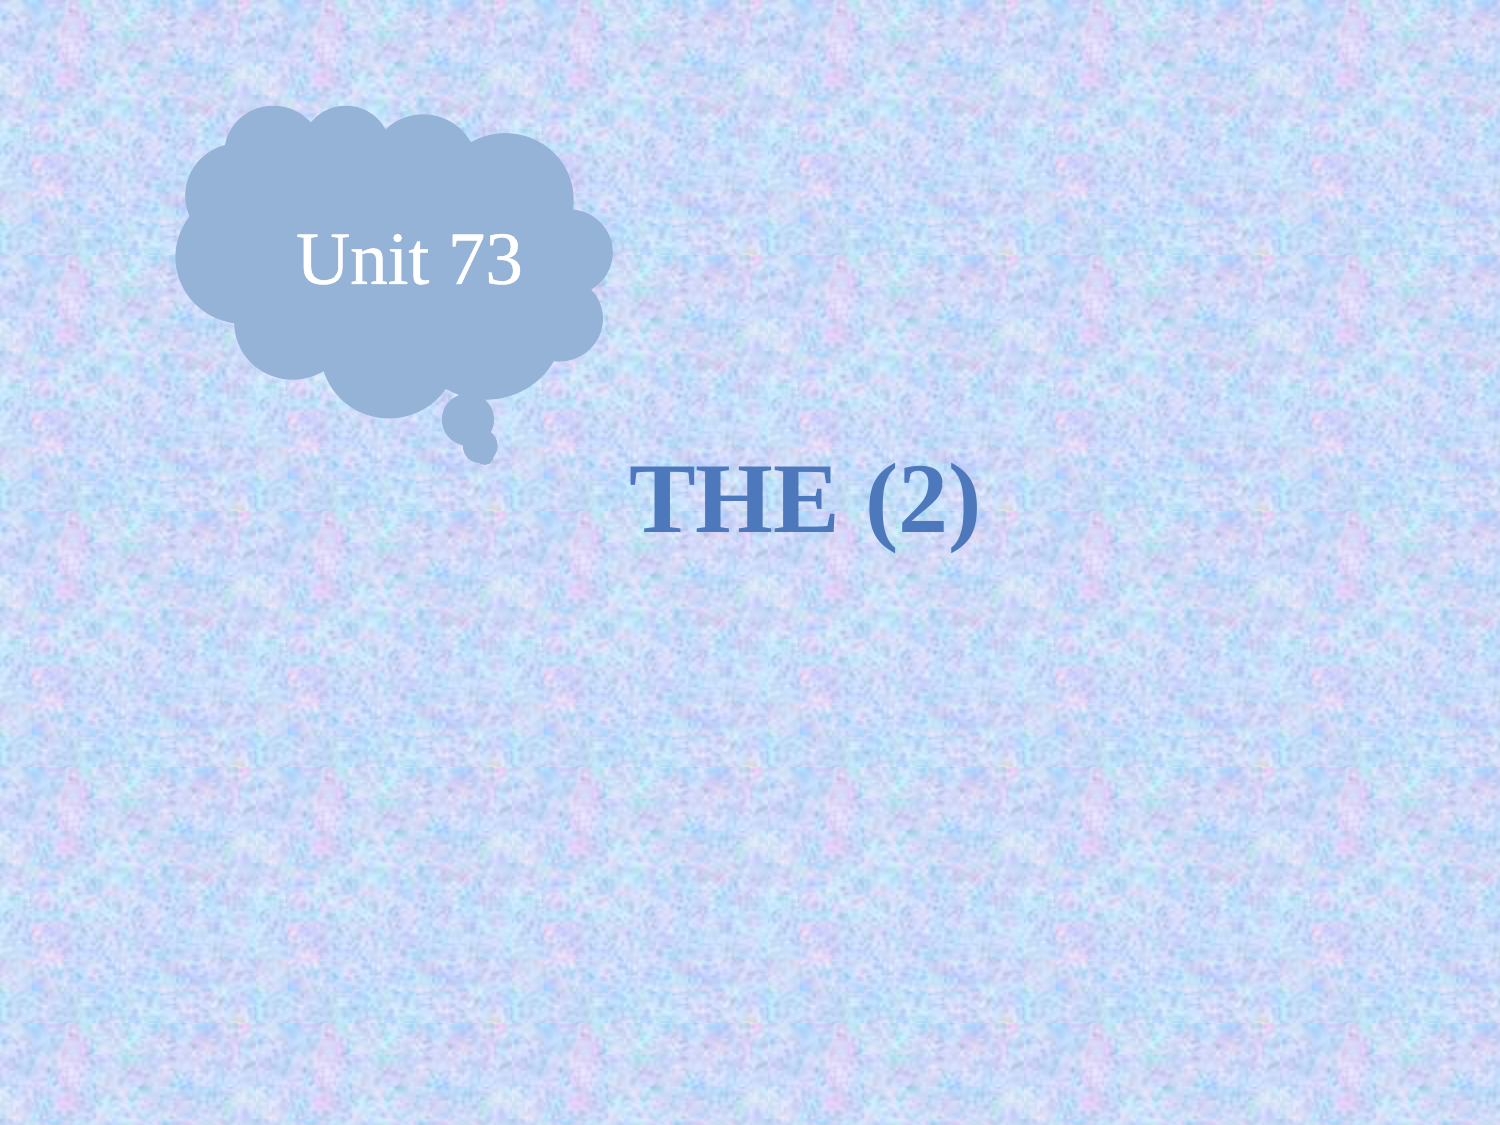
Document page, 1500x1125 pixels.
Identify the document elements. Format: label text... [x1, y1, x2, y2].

text_box Unit 73 [173, 103, 615, 467]
text_box The (2) [614, 425, 1023, 560]
picture [0, 0, 1500, 1125]
